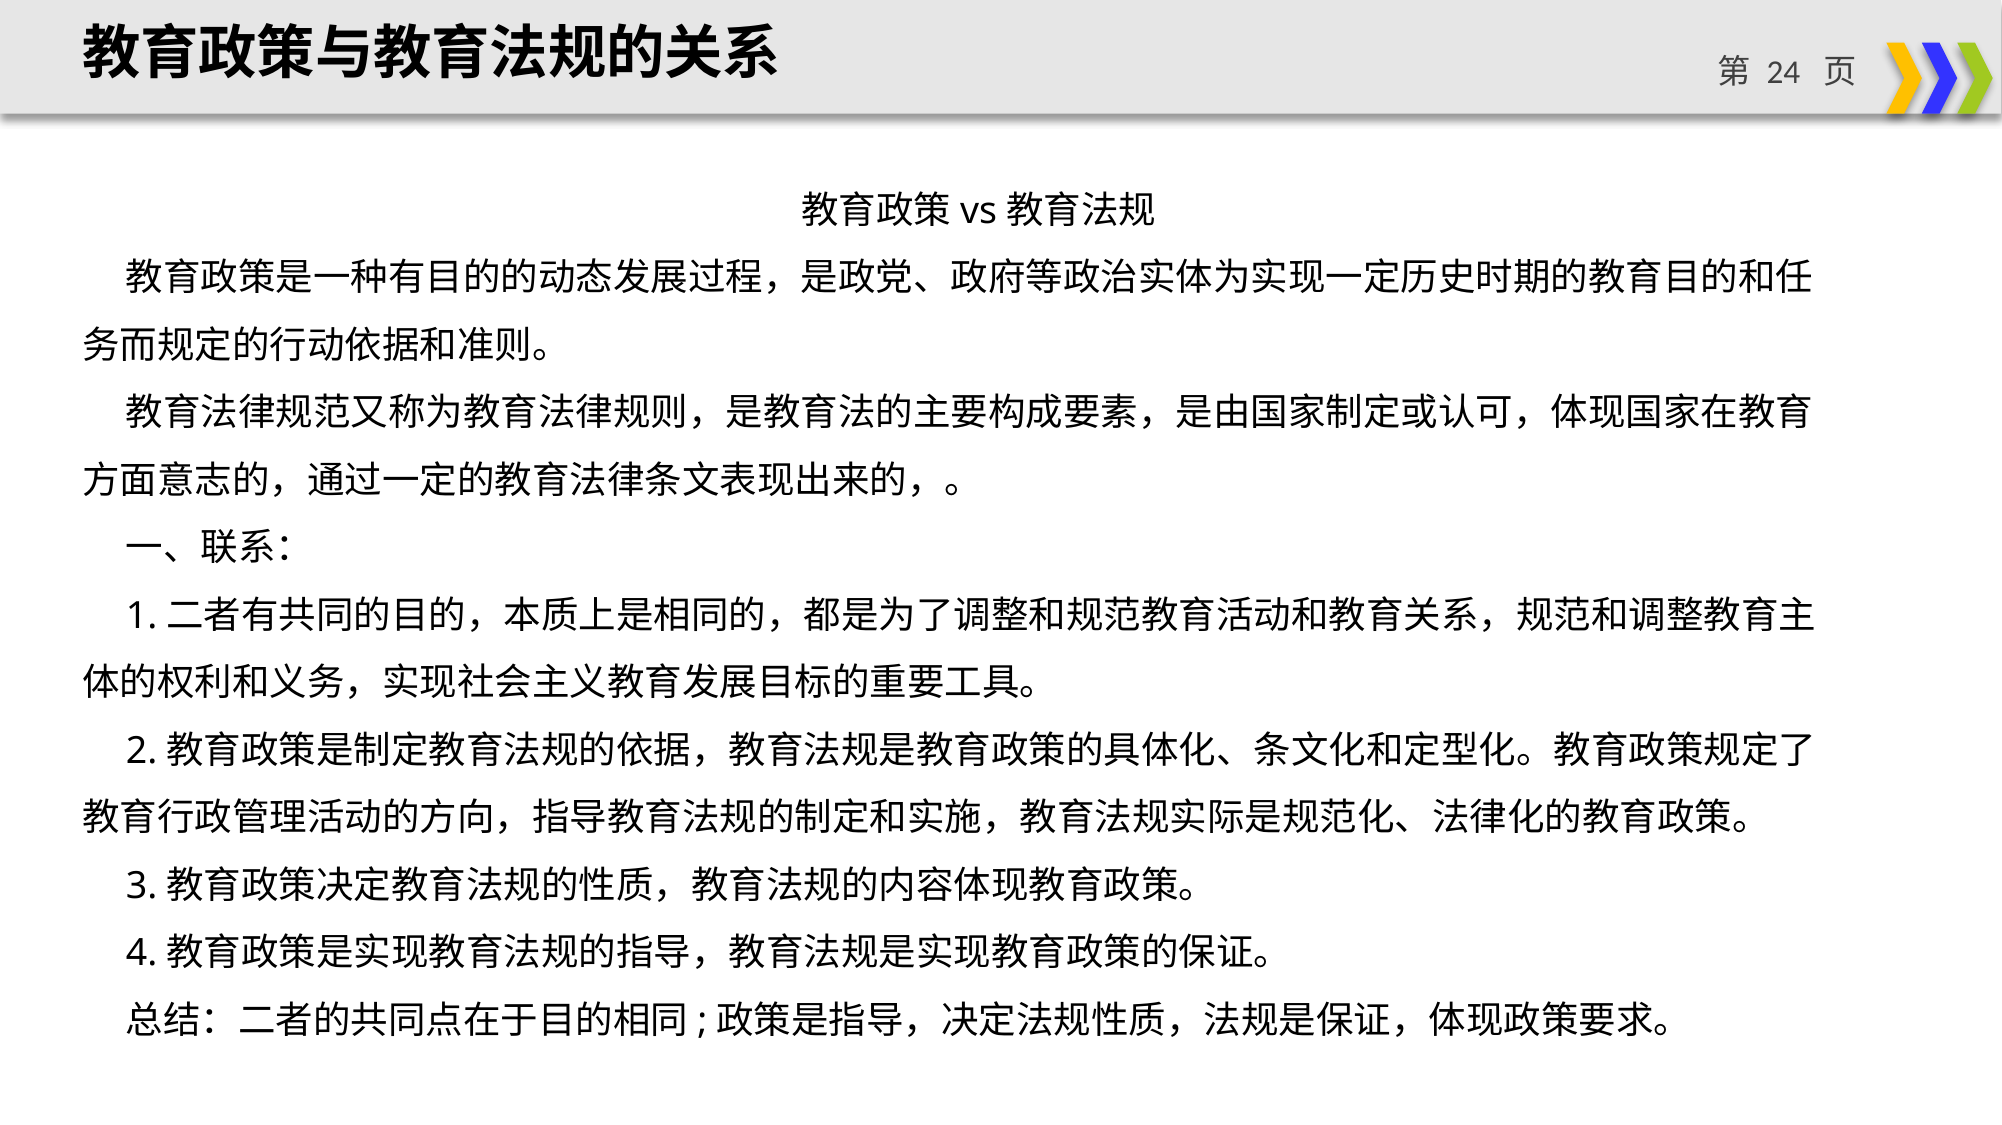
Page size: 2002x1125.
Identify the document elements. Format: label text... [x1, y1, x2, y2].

text_box 教育政策vs教育法规 教育政策是一种有目的的动态发展过程，是政党、政府等政治实体为实现一定历史时期的教育目的和任务而规定的行动依据和准则。 教育法律规范又称为教育法律规则，是教育法的主要构成要素，是由国家制定或认可，体现国家在教育方面意志的，通过一定的教育法律条文表现出来的，。 一、联系： 1.二者有共同的目的，本质上是相同的，都是为了调整和规范教育活动和教育关系，规范和调整教育主体的权利和义务，实现社会主义教育发展目标的重要工具。 2.教育政策是制定教育法规的依据，教育法规是教育政策的具体化、条文化和定型化。教育政策规定了教育行政管理活动的方向，指导教育法规的制定和实施，教育法规实际是规范化、法律化的教育政策。 3.教育政策决定教育法规的性质，教育法规的内容体现教育政策。 4.教育政策是实现教育法规的指导，教育法规是实现教育政策的保证。 总结：二者的共同点在于目的相同;政策是指导，决定法规性质，法规是保证，体现政策要求。 [67, 155, 1847, 1049]
text_box 教育政策与教育法规的关系 [67, 7, 1232, 93]
